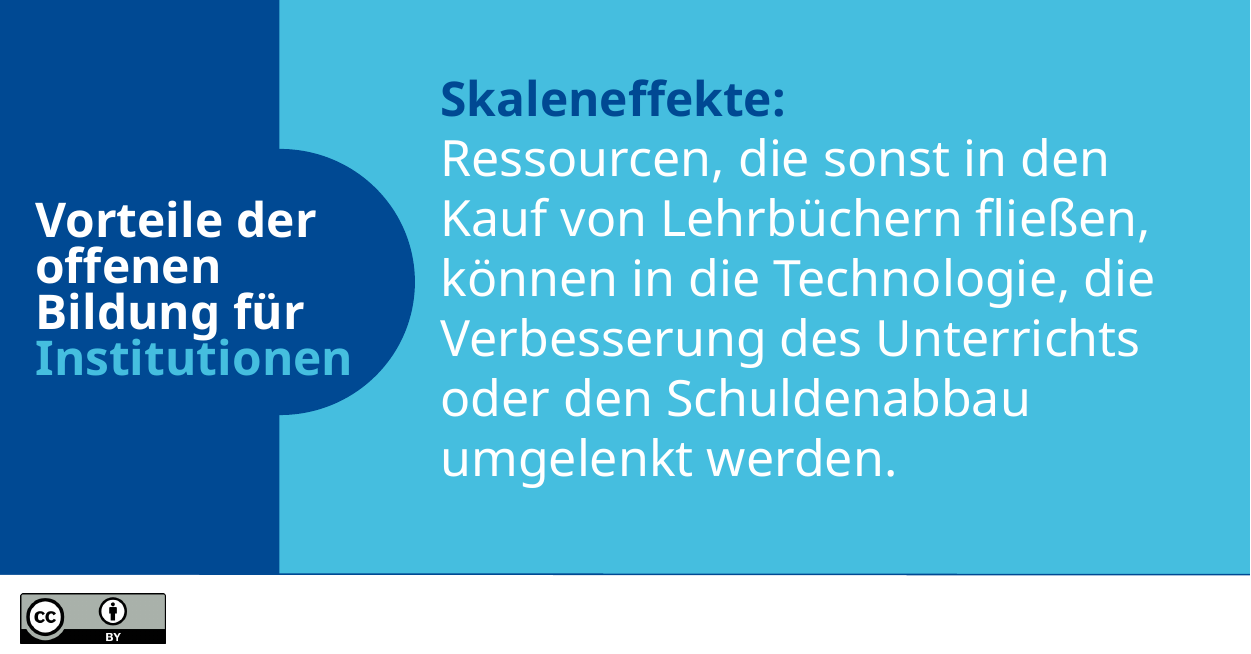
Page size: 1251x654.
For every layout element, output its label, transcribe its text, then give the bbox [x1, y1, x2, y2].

text_box [0, 582, 1250, 654]
picture [20, 592, 166, 645]
text_box Skaleneffekte: Ressourcen, die sonst in den Kauf von Lehrbüchern fließen, können in die Technologie, die Verbesserung des Unterrichts oder den Schuldenabbau umgelenkt werden. [425, 53, 1229, 502]
text_box [375, 187, 415, 377]
text_box [218, 400, 343, 416]
text_box Vorteile der offenen Bildung für Institutionen [20, 185, 375, 400]
text_box [0, 0, 280, 573]
text_box [188, 148, 373, 185]
